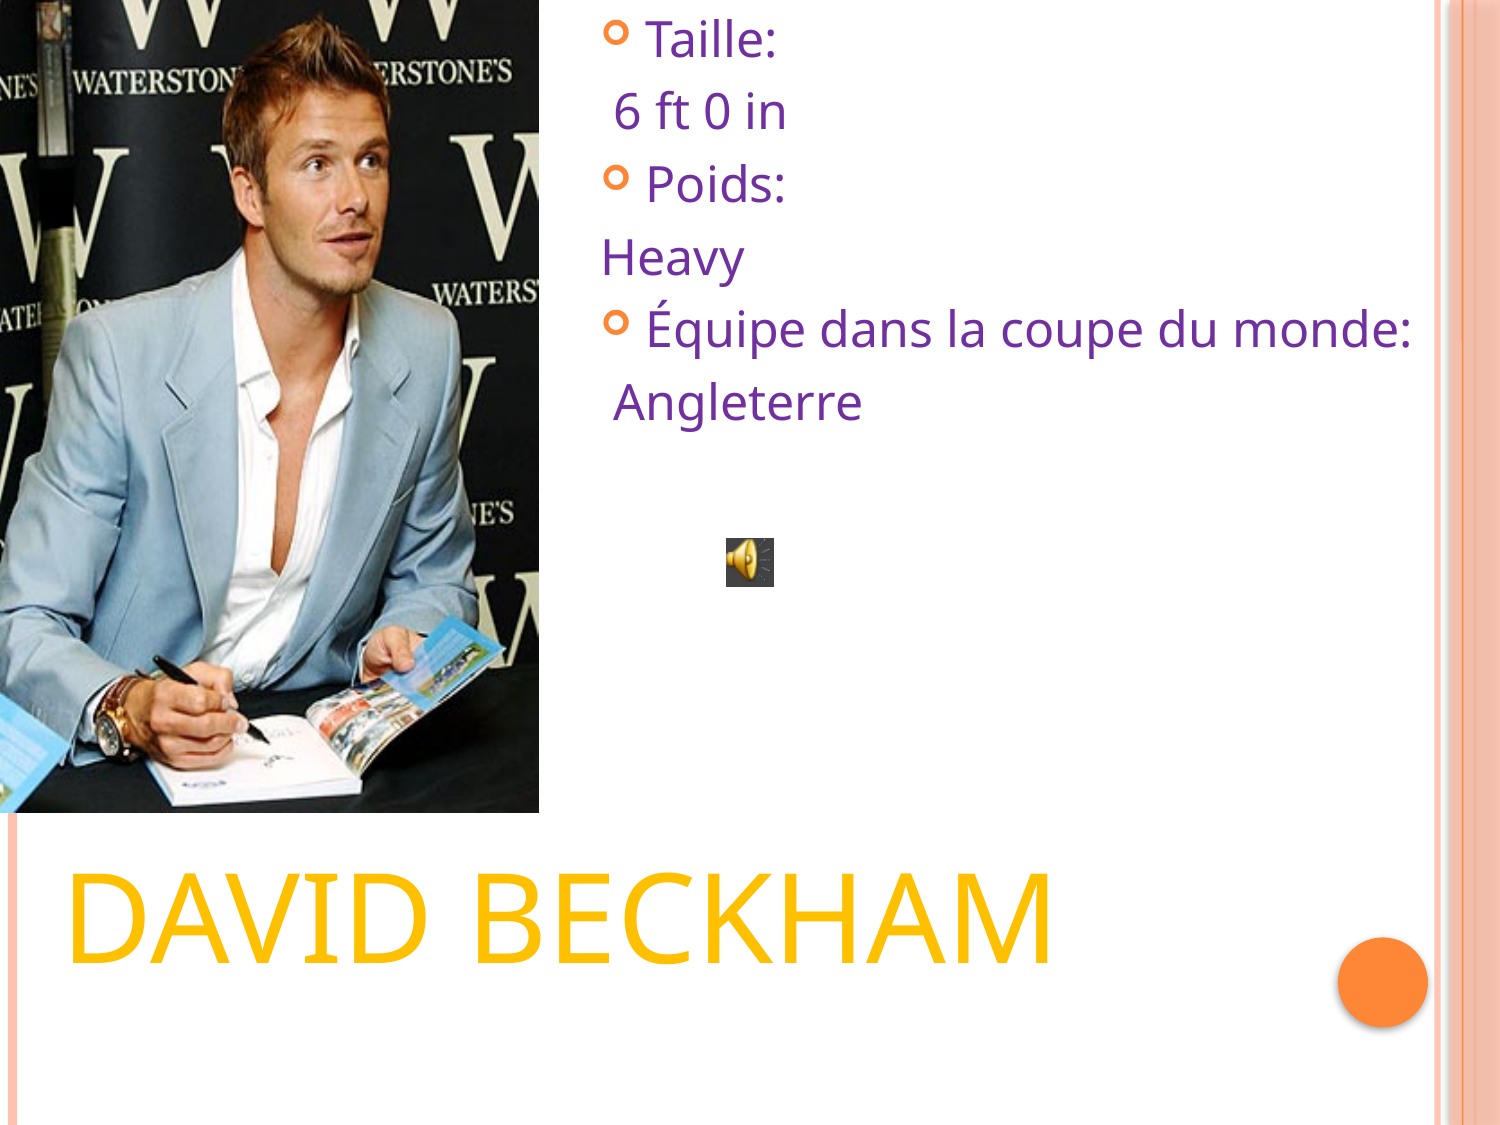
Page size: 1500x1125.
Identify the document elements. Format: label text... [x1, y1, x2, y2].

title David Beckham [46, 808, 1272, 997]
picture [0, 0, 540, 813]
list Taille: 6 ft 0 in Poids: Heavy Équipe dans la coupe du monde: Angleterre [585, 0, 1448, 622]
picture [724, 536, 776, 589]
